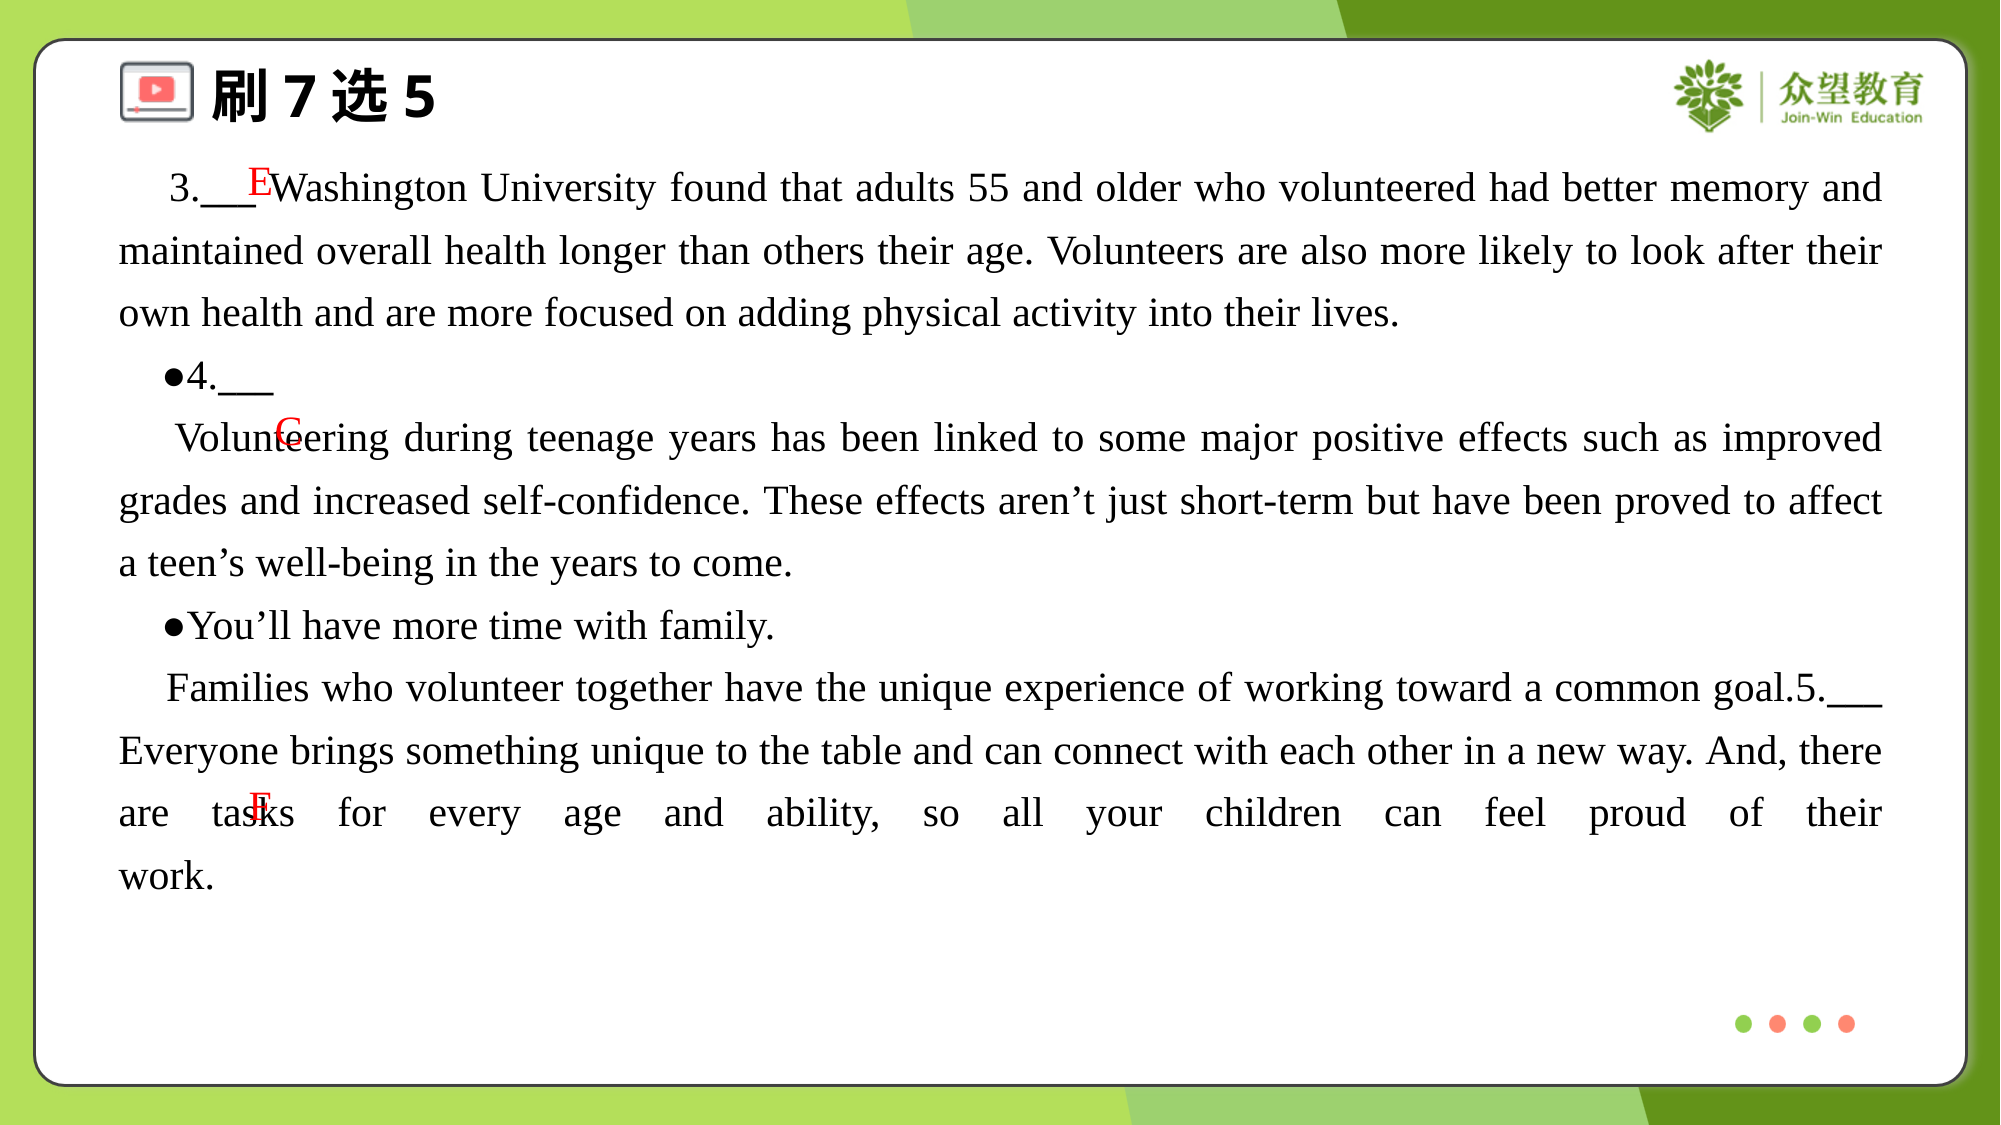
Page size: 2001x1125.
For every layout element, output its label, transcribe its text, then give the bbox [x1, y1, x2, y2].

text_box E [242, 141, 278, 199]
picture [0, 0, 2000, 1125]
text_box F [243, 766, 277, 824]
text_box C [270, 391, 308, 449]
text_box 3.___ Washington University found that adults 55 and older who volunteered had better memory and maintained overall health longer than others their age. Volunteers are also more likely to look after their own health and are more focused on adding physical activity into their lives. ●4.___ Volunteering during teenage years has been linked to some major positive effects such as improved grades and increased self-confidence. These effects aren’t just short-term but have been proved to affect a teen’s well-being in the years to come. ●You’ll have more time with family. Families who volunteer together have the unique experience of working toward a common goal.5.___ Everyone brings something unique to the table and can connect with each other in a new way. And, there are tasks for every age and ability, so all your children can feel proud of their work.#2.5.1 [118, 147, 1883, 954]
